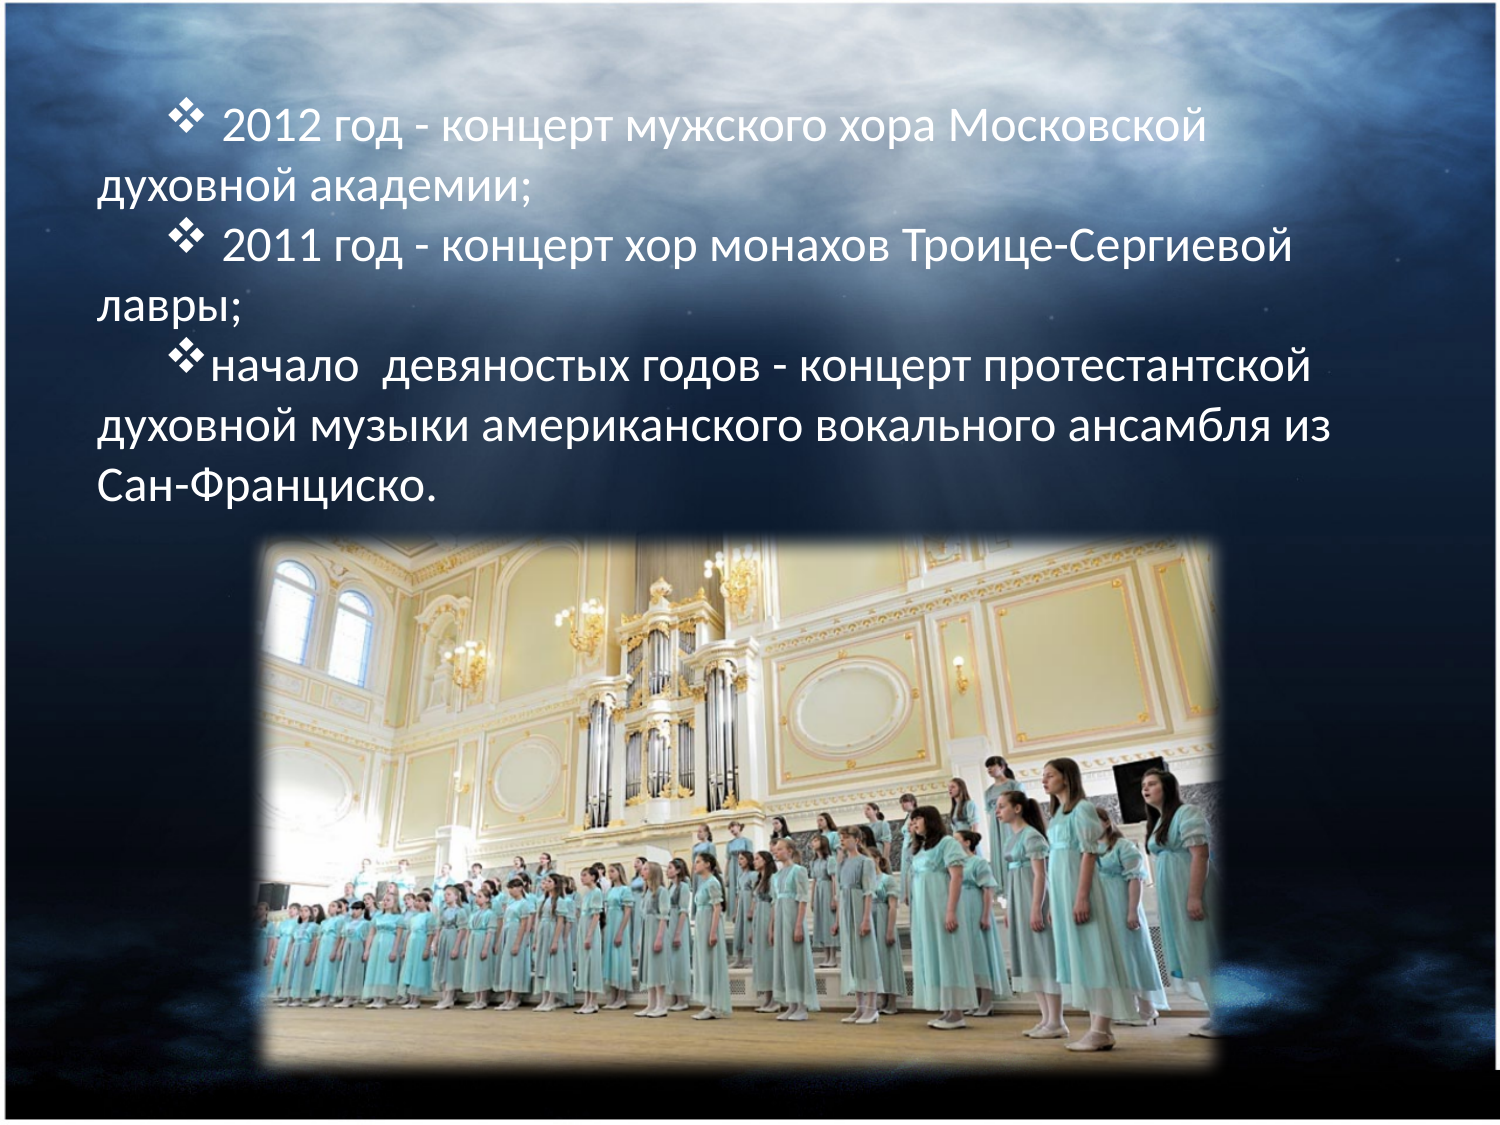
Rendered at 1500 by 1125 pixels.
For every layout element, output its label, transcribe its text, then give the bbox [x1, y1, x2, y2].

picture [0, 0, 1500, 1125]
text_box 2012 год - концерт мужского хора Московской духовной академии; 2011 год - концерт хор монахов Троице-Сергиевой лавры; начало девяностых годов - концерт протестантской духовной музыки американского вокального ансамбля из Сан-Франциско. [81, 84, 1418, 520]
